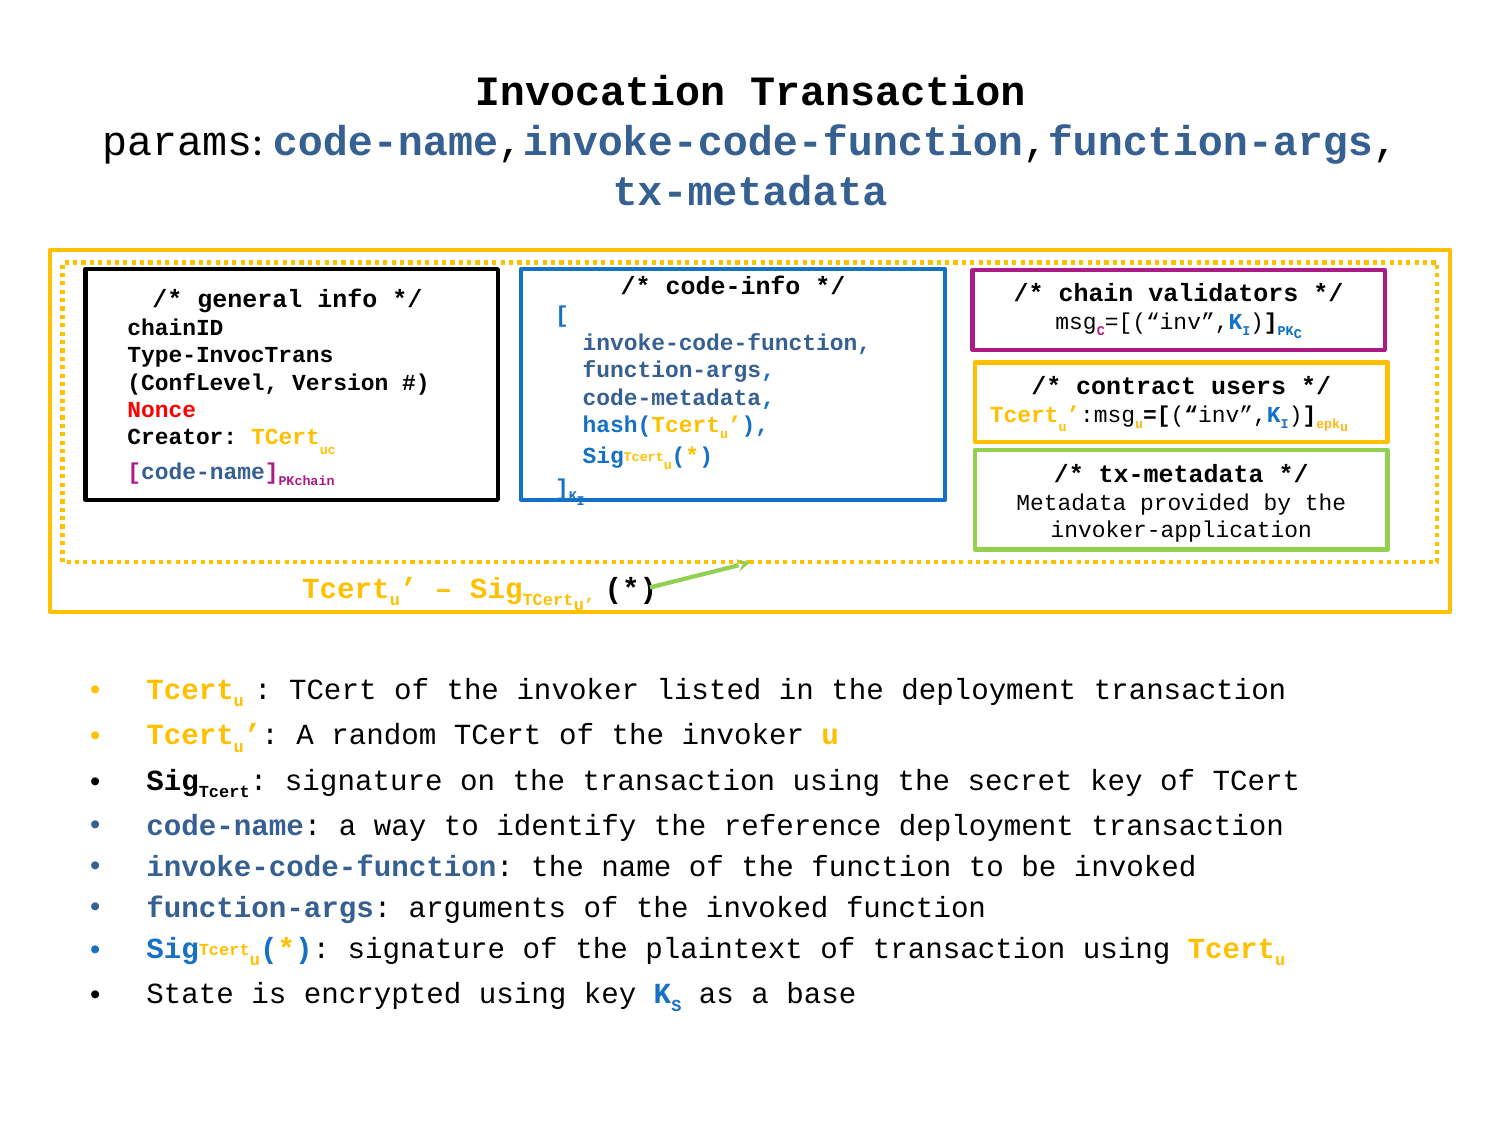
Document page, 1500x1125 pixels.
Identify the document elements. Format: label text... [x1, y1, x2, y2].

text_box Tcertu : TCert of the invoker listed in the deployment transaction Tcertu’: A random TCert of the invoker u SigTcert: signature on the transaction using the secret key of TCert code-name: a way to identify the reference deployment transaction invoke-code-function: the name of the function to be invoked function-args: arguments of the invoked function SigTcertu(*): signature of the plaintext of transaction using Tcertu State is encrypted using key KS as a base [74, 662, 1438, 1063]
text_box /* contract users */ Tcertu’:msgu=[(“inv”,KI)]epku [975, 378, 1388, 442]
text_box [959, 268, 1398, 371]
text_box Tcertu’ – SigTCertu’ (*) [287, 562, 738, 621]
text_box [50, 249, 1450, 613]
title Invocation Transaction params: code-name,invoke-code-function,function-args, tx-metadata [75, 45, 1425, 233]
text_box /* tx-metadata */ Metadata provided by the invoker-application [975, 450, 1388, 550]
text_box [649, 562, 751, 588]
